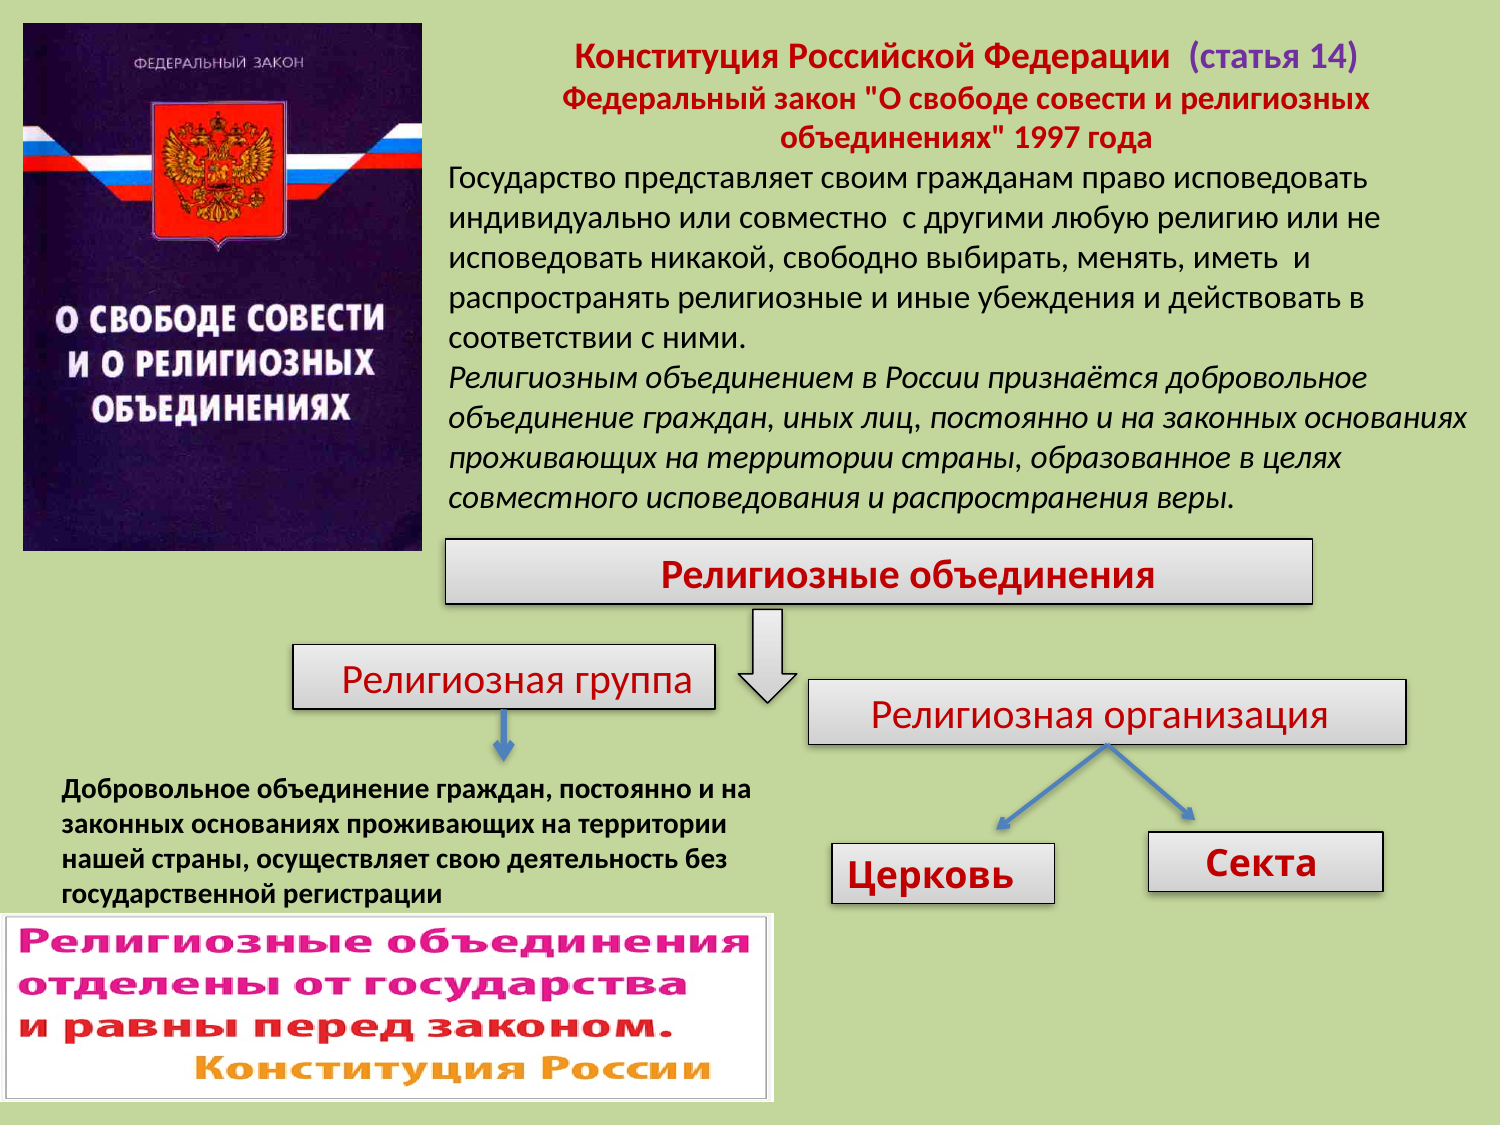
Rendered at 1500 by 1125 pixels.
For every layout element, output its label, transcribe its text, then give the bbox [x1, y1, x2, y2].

text_box Религиозная организация [808, 679, 1407, 745]
text_box Религиозные объединения [445, 538, 1313, 605]
text_box [737, 608, 798, 704]
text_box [1113, 738, 1190, 827]
text_box Религиозная группа [292, 644, 716, 710]
picture [0, 913, 774, 1102]
text_box Конституция Российской Федерации (статья 14) Федеральный закон "О свободе совести и религиозных объединениях" 1997 года Государство представляет своим гражданам право исповедовать индивидуально или совместно с другими любую религию или не исповедовать никакой, свободно выбирать, менять, иметь и распространять религиозные и иные убеждения и действовать в соответствии с ними. Религиозным объединением в России признаётся добровольное объединение граждан, иных лиц, постоянно и на законных основаниях проживающих на территории страны, образованное в целях совместного исповедования и распространения веры. [433, 23, 1500, 568]
text_box Секта [1148, 831, 1384, 892]
text_box Церковь [831, 843, 1055, 904]
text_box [1009, 731, 1095, 844]
picture [23, 23, 423, 551]
text_box Добровольное объединение граждан, постоянно и на законных основаниях проживающих на территории нашей страны, осуществляет свою деятельность без государственной регистрации [46, 761, 797, 917]
